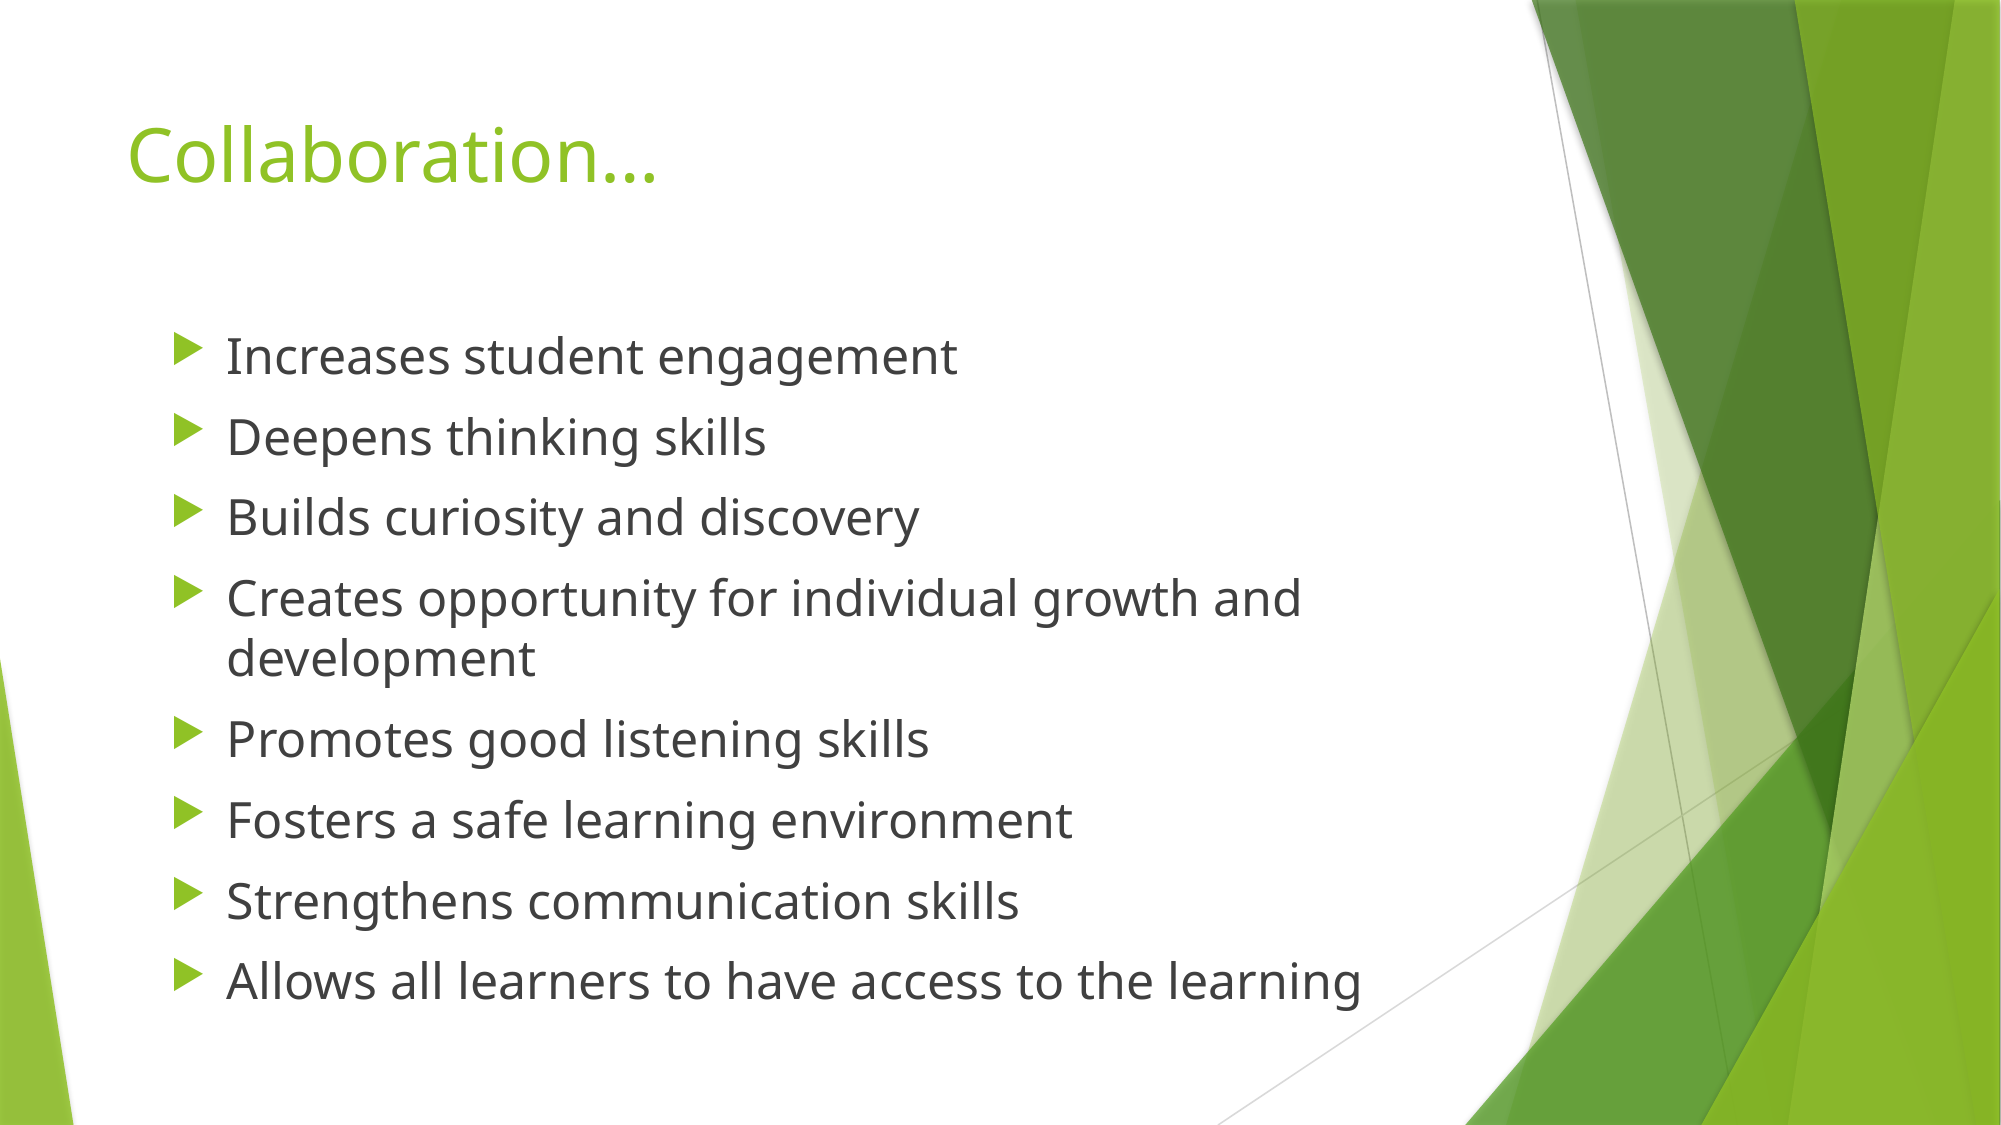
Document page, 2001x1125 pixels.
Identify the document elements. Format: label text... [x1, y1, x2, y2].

title Collaboration… [111, 99, 1522, 317]
list Increases student engagement Deepens thinking skills Builds curiosity and discovery Creates opportunity for individual growth and development Promotes good listening skills Fosters a safe learning environment Strengthens communication skills Allows all learners to have access to the learning [155, 316, 1566, 954]
